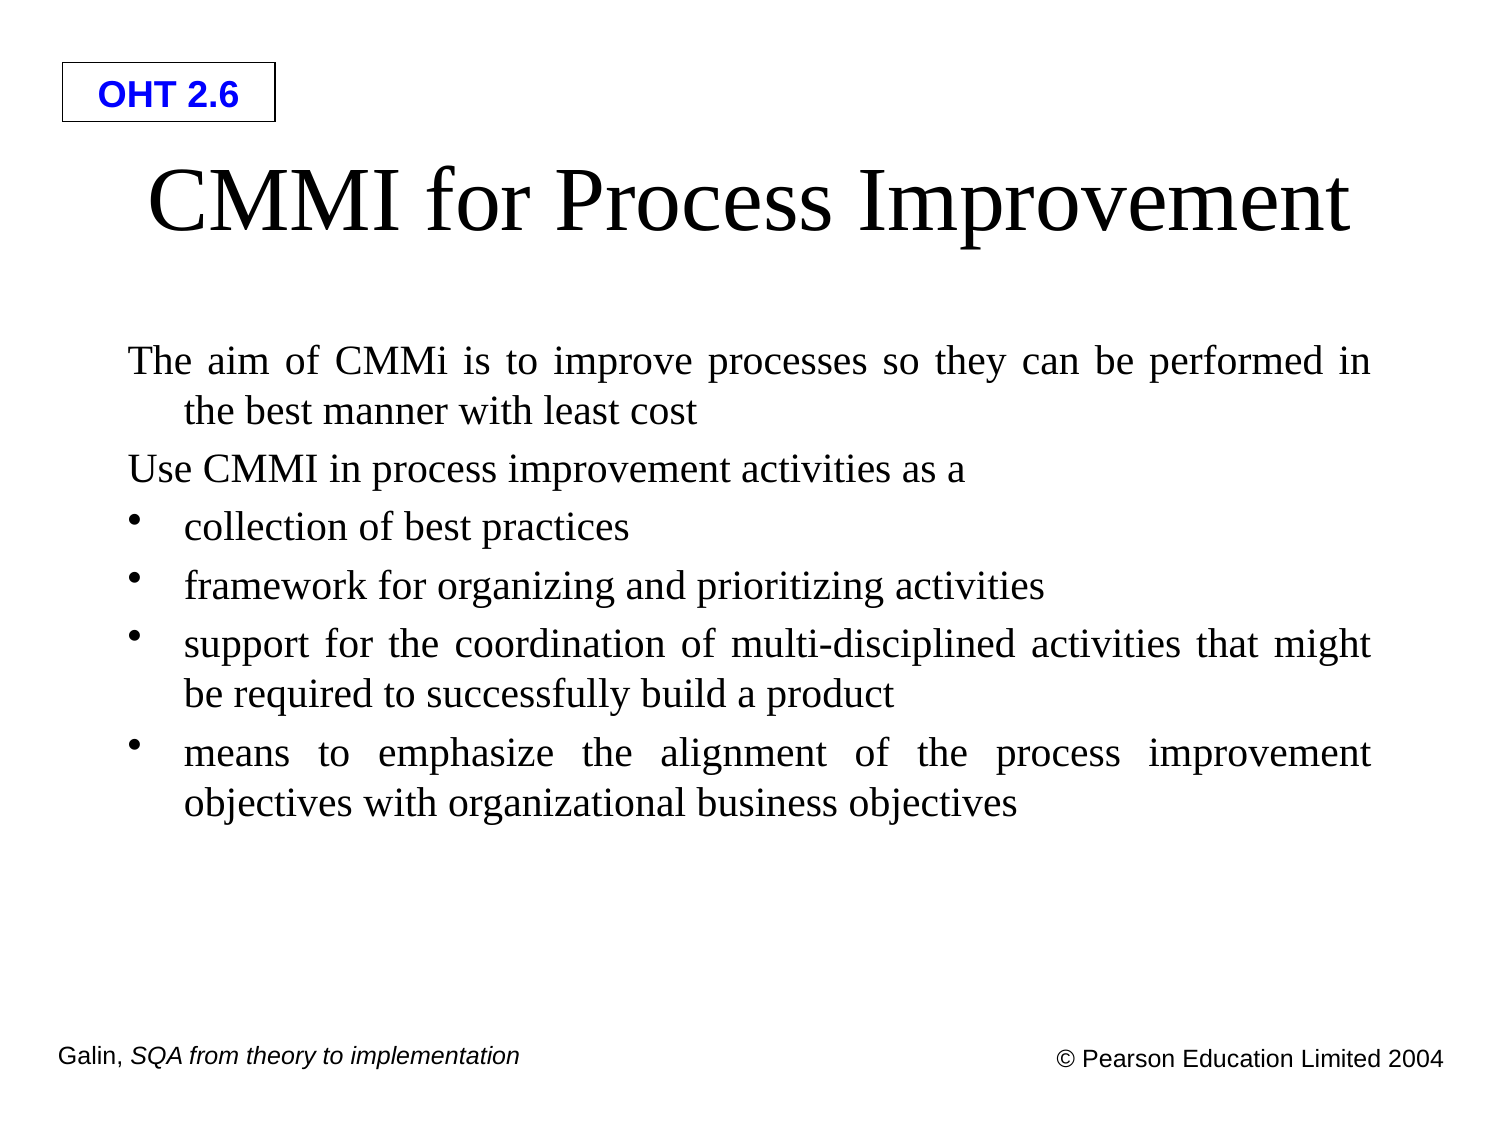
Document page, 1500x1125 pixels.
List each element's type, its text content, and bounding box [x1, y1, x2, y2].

list The aim of CMMi is to improve processes so they can be performed in the best manner with least cost Use CMMI in process improvement activities as a collection of best practices framework for organizing and prioritizing activities support for the coordination of multi-disciplined activities that might be required to successfully build a product means to emphasize the alignment of the process improvement objectives with organizational business objectives [112, 324, 1388, 1001]
title CMMI for Process Improvement [112, 99, 1388, 288]
